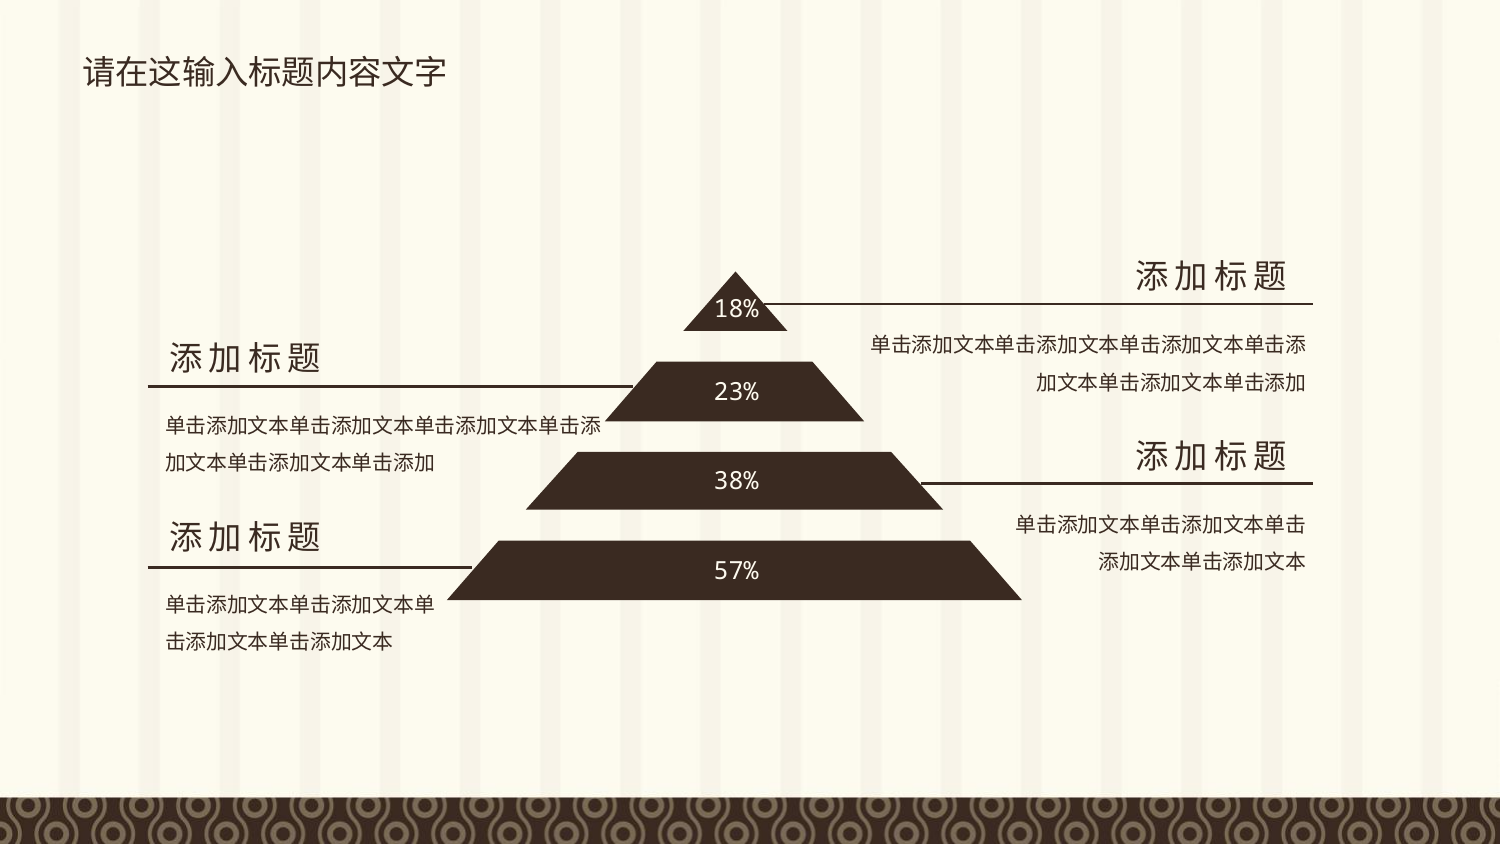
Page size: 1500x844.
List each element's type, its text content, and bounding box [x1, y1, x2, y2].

picture [0, 0, 1500, 844]
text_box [147, 329, 634, 659]
text_box 请在这输入标题内容文字 [67, 43, 703, 99]
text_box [446, 271, 1023, 601]
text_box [763, 248, 1322, 579]
